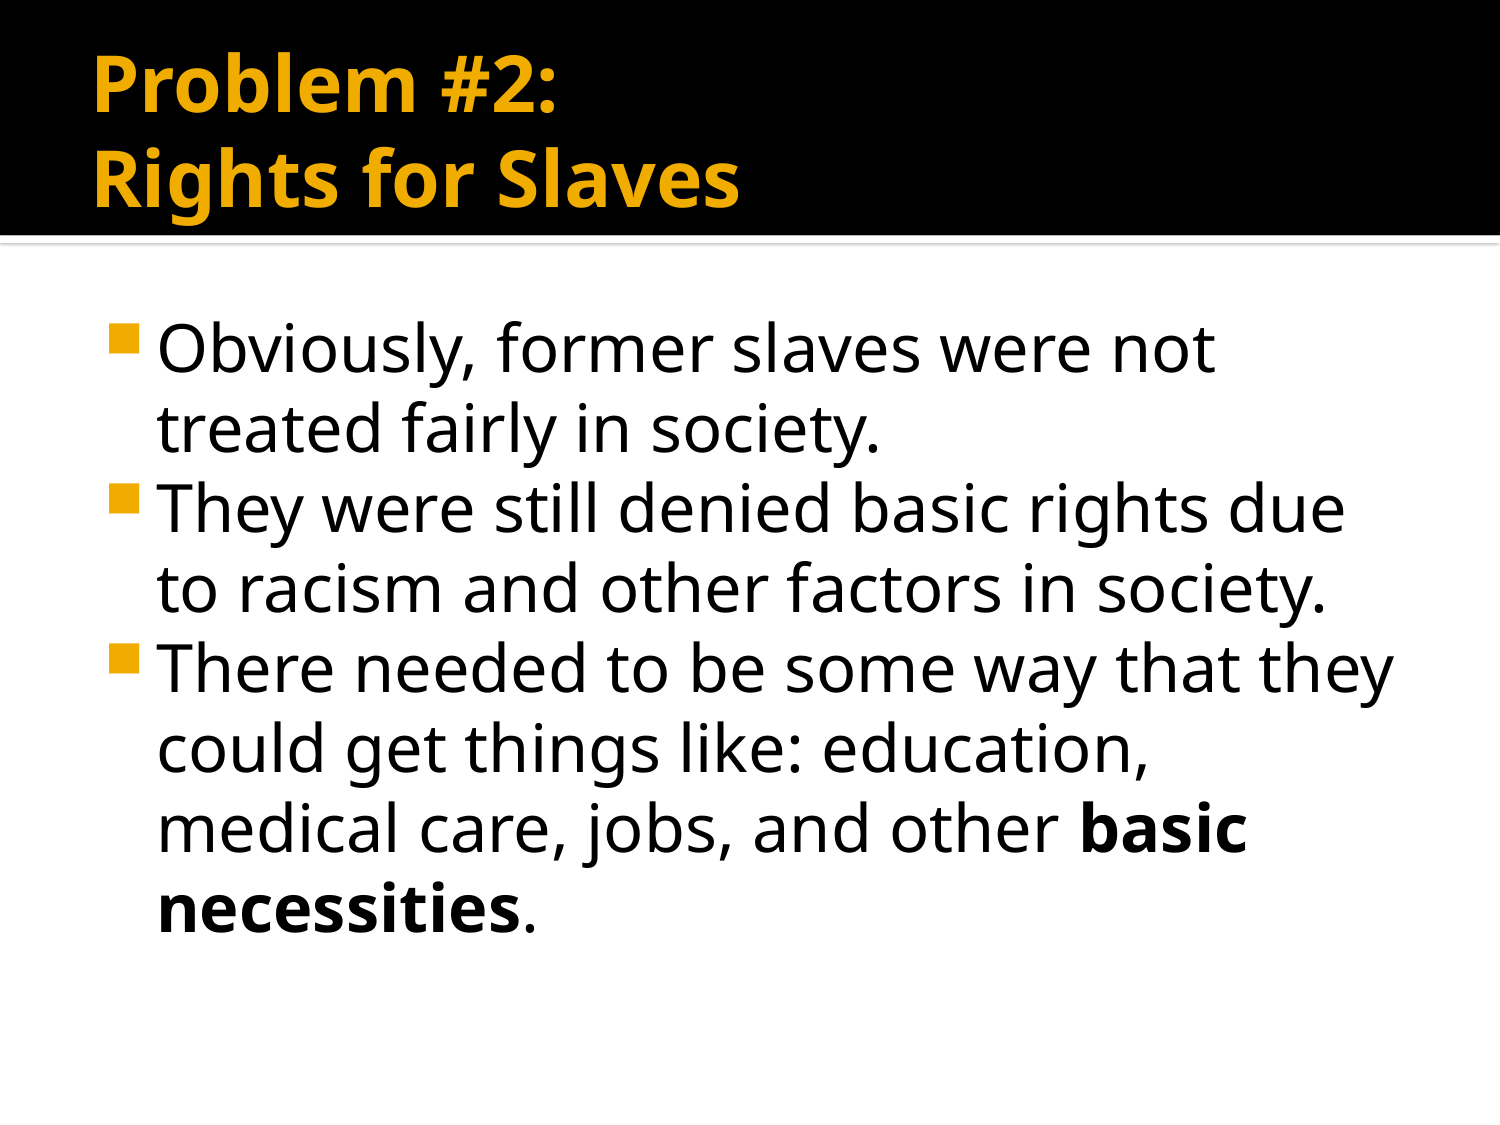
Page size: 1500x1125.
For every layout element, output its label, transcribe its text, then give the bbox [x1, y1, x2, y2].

list Obviously, former slaves were not treated fairly in society. They were still denied basic rights due to racism and other factors in society. There needed to be some way that they could get things like: education, medical care, jobs, and other basic necessities. [75, 291, 1425, 1050]
title Problem #2: Rights for Slaves [75, 25, 1425, 231]
